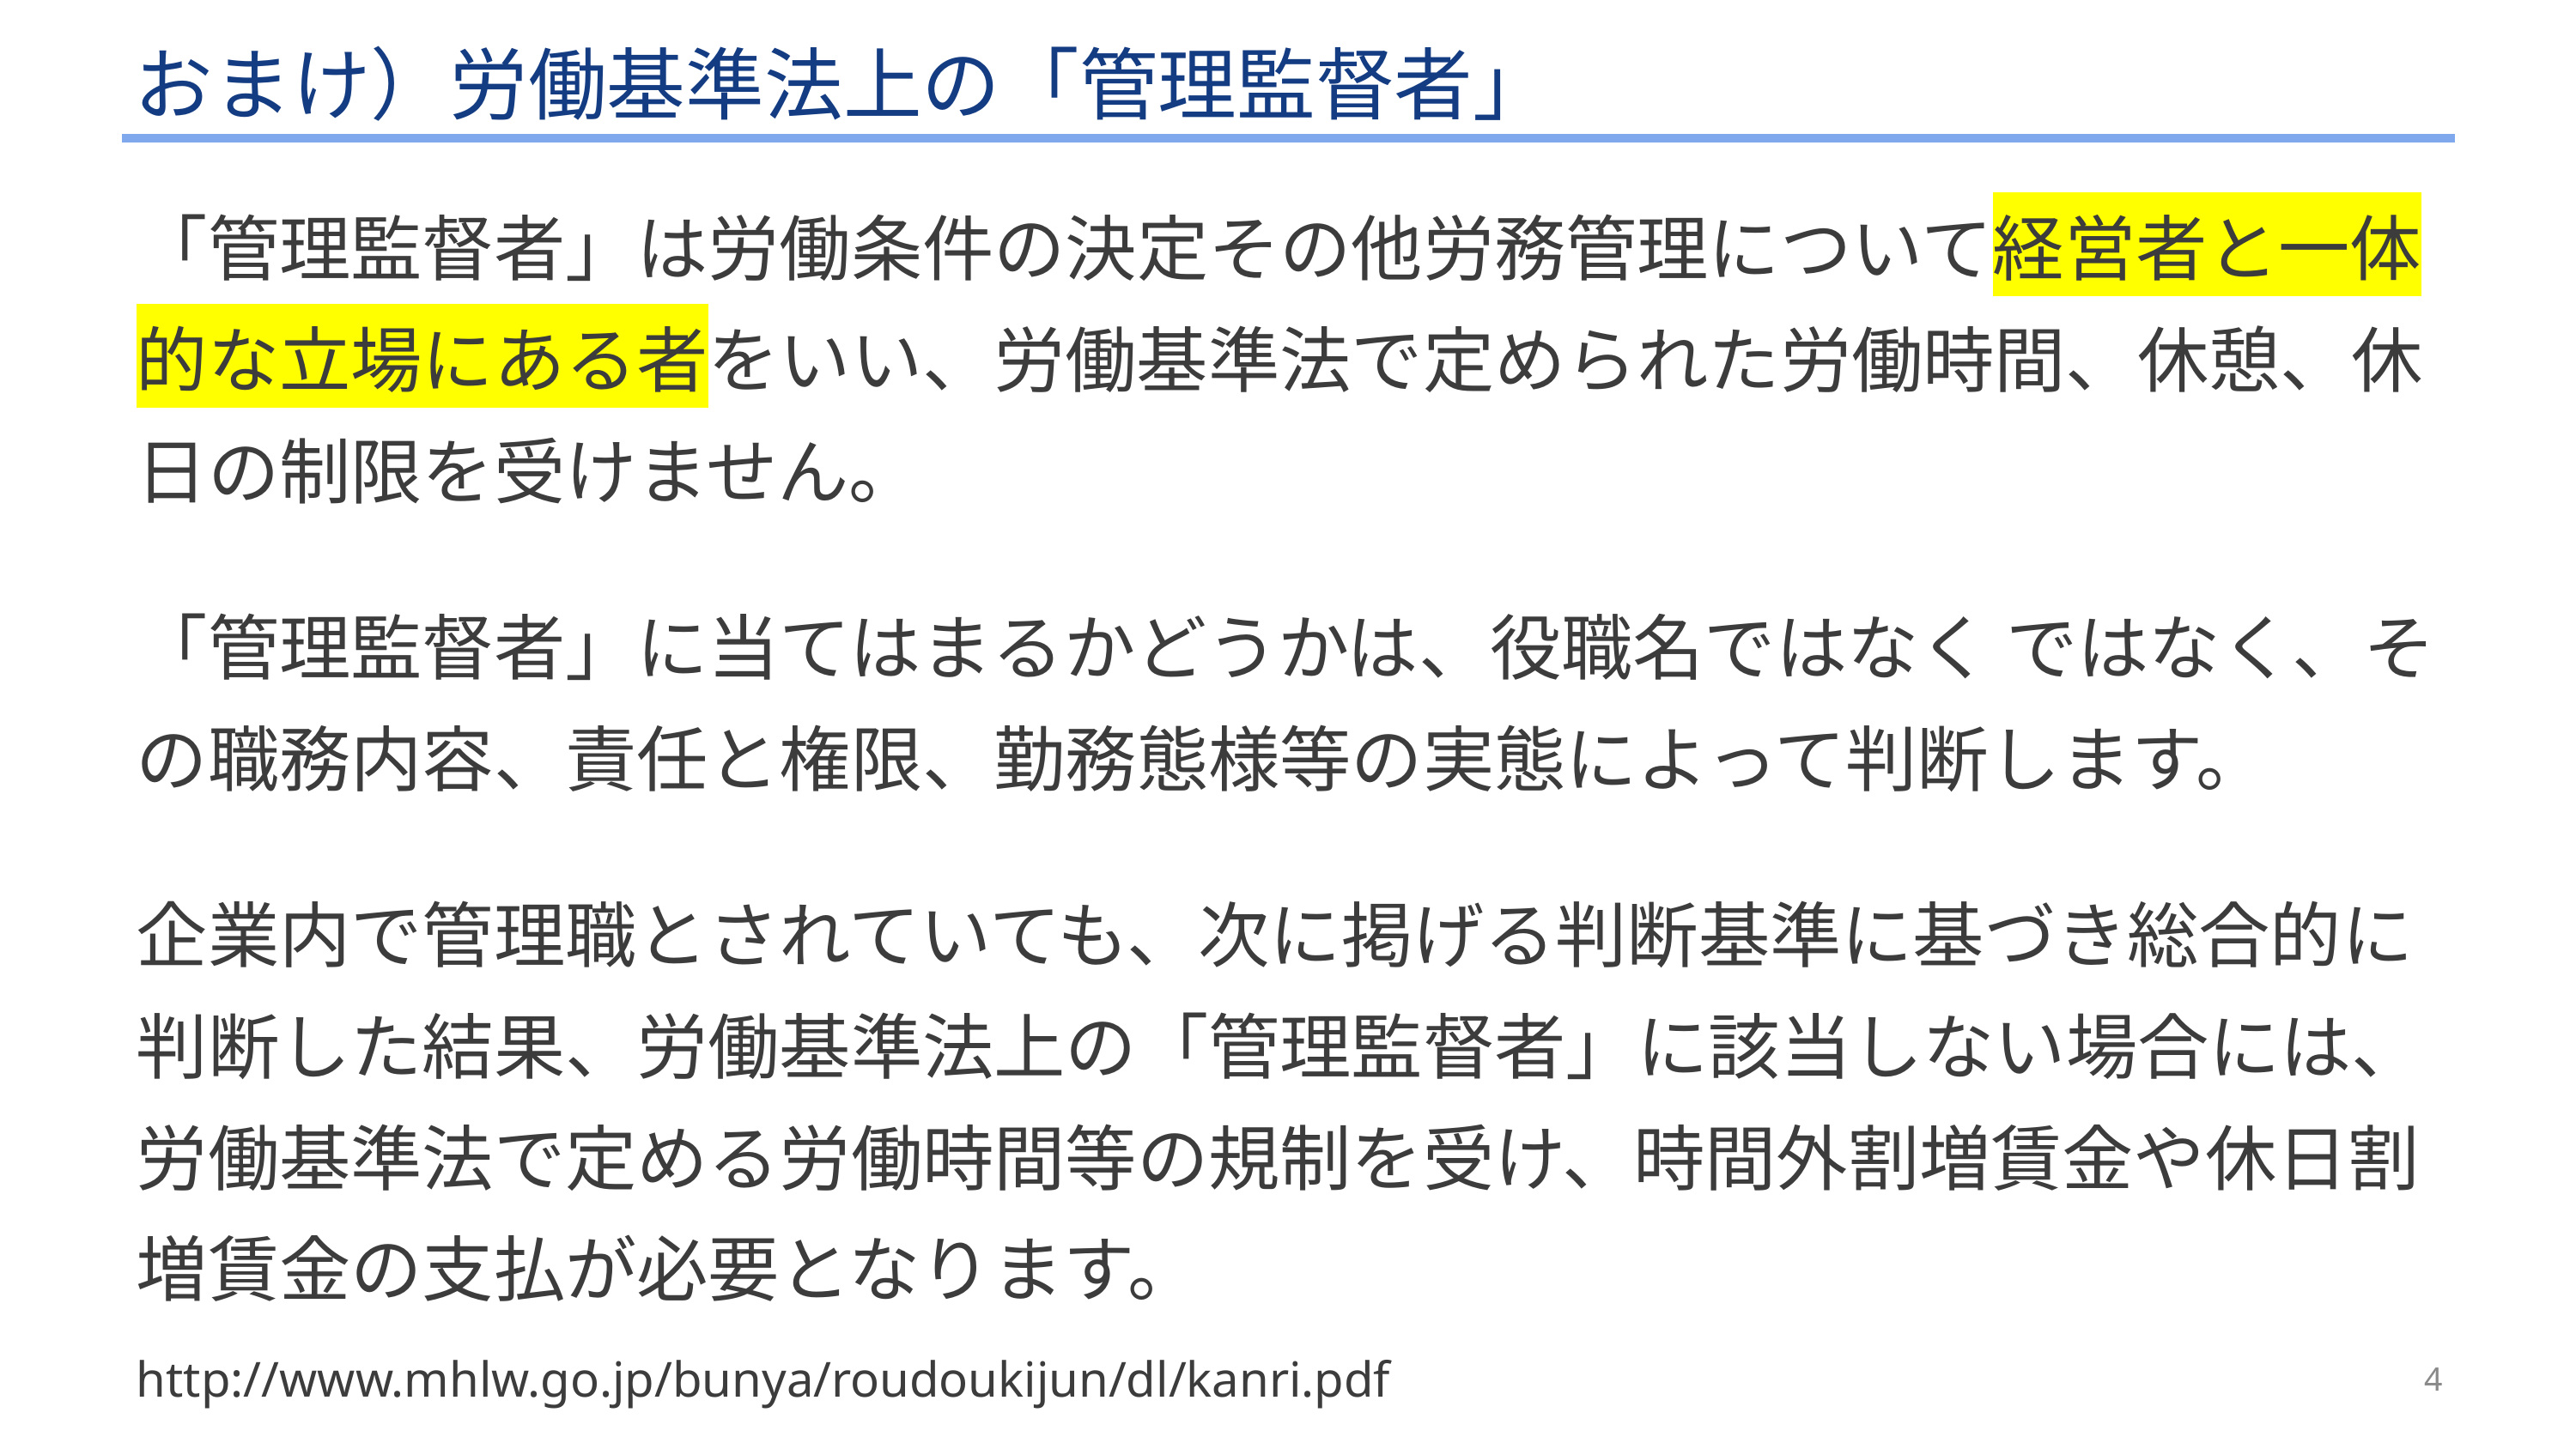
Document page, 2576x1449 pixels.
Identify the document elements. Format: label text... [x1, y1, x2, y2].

title おまけ）労働基準法上の「管理監督者」 [121, 39, 2454, 139]
list 「管理監督者」は労働条件の決定その他労務管理について経営者と一体的な立場にある者をいい、労働基準法で定められた労働時間、休憩、休日の制限を受けません。 「管理監督者」に当てはまるかどうかは、役職名ではなく ではなく、その職務内容、責任と権限、勤務態様等の実態によって判断します。 企業内で管理職とされていても、次に掲げる判断基準に基づき総合的に判断した結果、労働基準法上の「管理監督者」に該当しない場合には、労働基準法で定める労働時間等の規制を受け、時間外割増賃金や休日割増賃金の支払が必要となります。 [123, 171, 2456, 1317]
slide_number 4 [2337, 1342, 2456, 1420]
text_box http://www.mhlw.go.jp/bunya/roudoukijun/dl/kanri.pdf [123, 1342, 1496, 1415]
